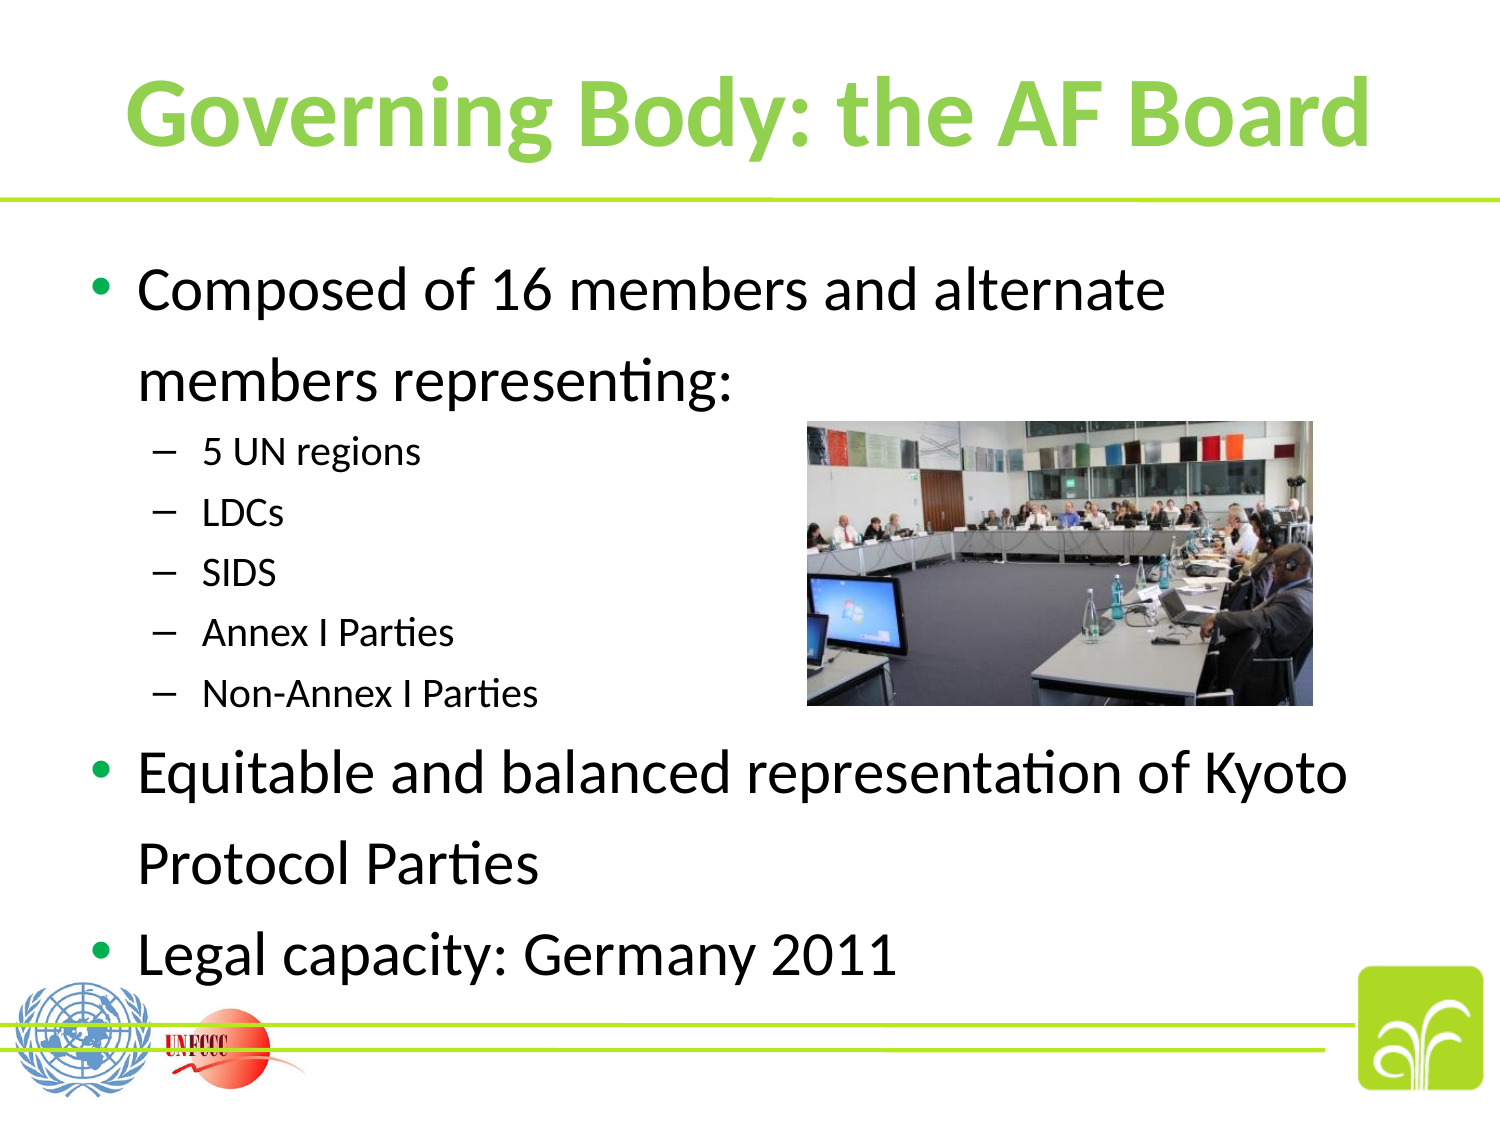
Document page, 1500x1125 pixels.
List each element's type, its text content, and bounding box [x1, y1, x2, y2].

picture [807, 420, 1313, 706]
picture [12, 1028, 313, 1047]
picture [12, 1053, 313, 1107]
picture [1324, 948, 1500, 1105]
picture [12, 974, 313, 1022]
list Composed of 16 members and alternate members representing: 5 UN regions LDCs SIDS Annex I Parties Non-Annex I Parties Equitable and balanced representation of Kyoto Protocol Parties Legal capacity: Germany 2011 [74, 224, 1426, 1013]
title Governing Body: the AF Board [74, 12, 1426, 197]
